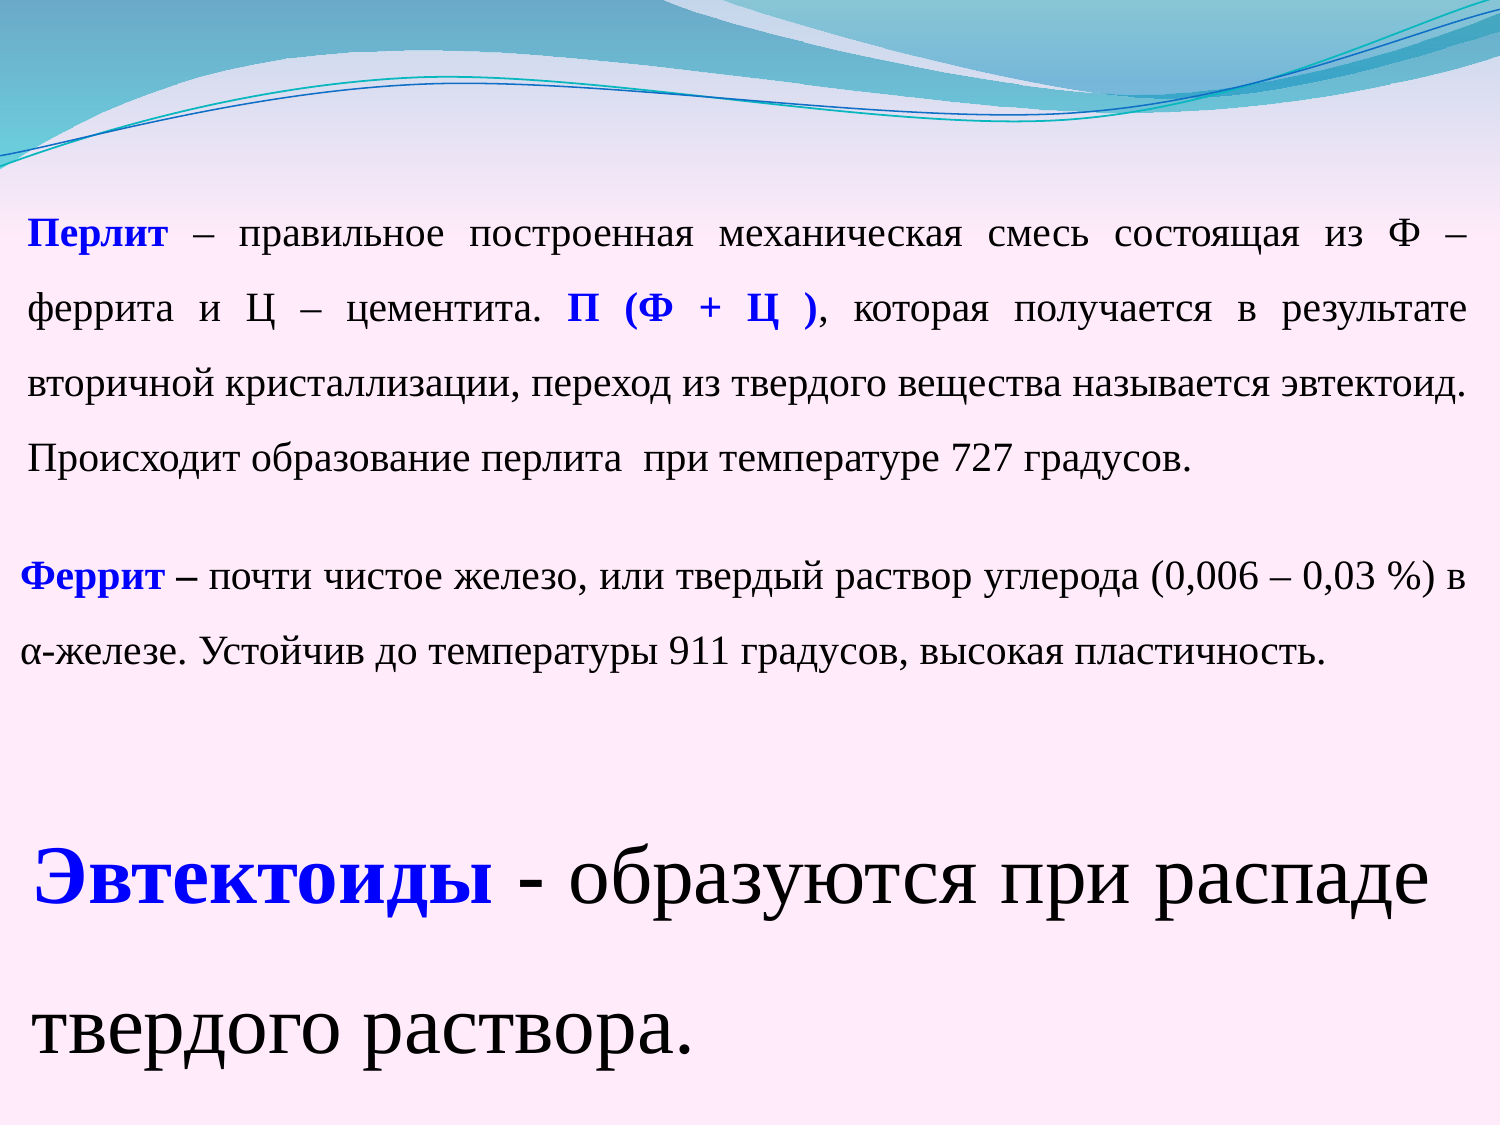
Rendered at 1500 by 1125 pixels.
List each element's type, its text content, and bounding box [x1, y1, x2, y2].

text_box Эвтектоиды - образуются при распаде твердого раствора. [17, 763, 1447, 1078]
text_box Феррит – почти чистое железо, или твердый раствор углерода (0,006 – 0,03 %) в α-железе. Устойчив до температуры 911 градусов, высокая пластичность. [5, 515, 1483, 680]
text_box Перлит – правильное построенная механическая смесь состоящая из Ф – феррита и Ц – цементита. П (Ф + Ц ), которая получается в результате вторичной кристаллизации, переход из твердого вещества называется эвтектоид. Происходит образование перлита при температуре 727 градусов. [12, 172, 1483, 488]
